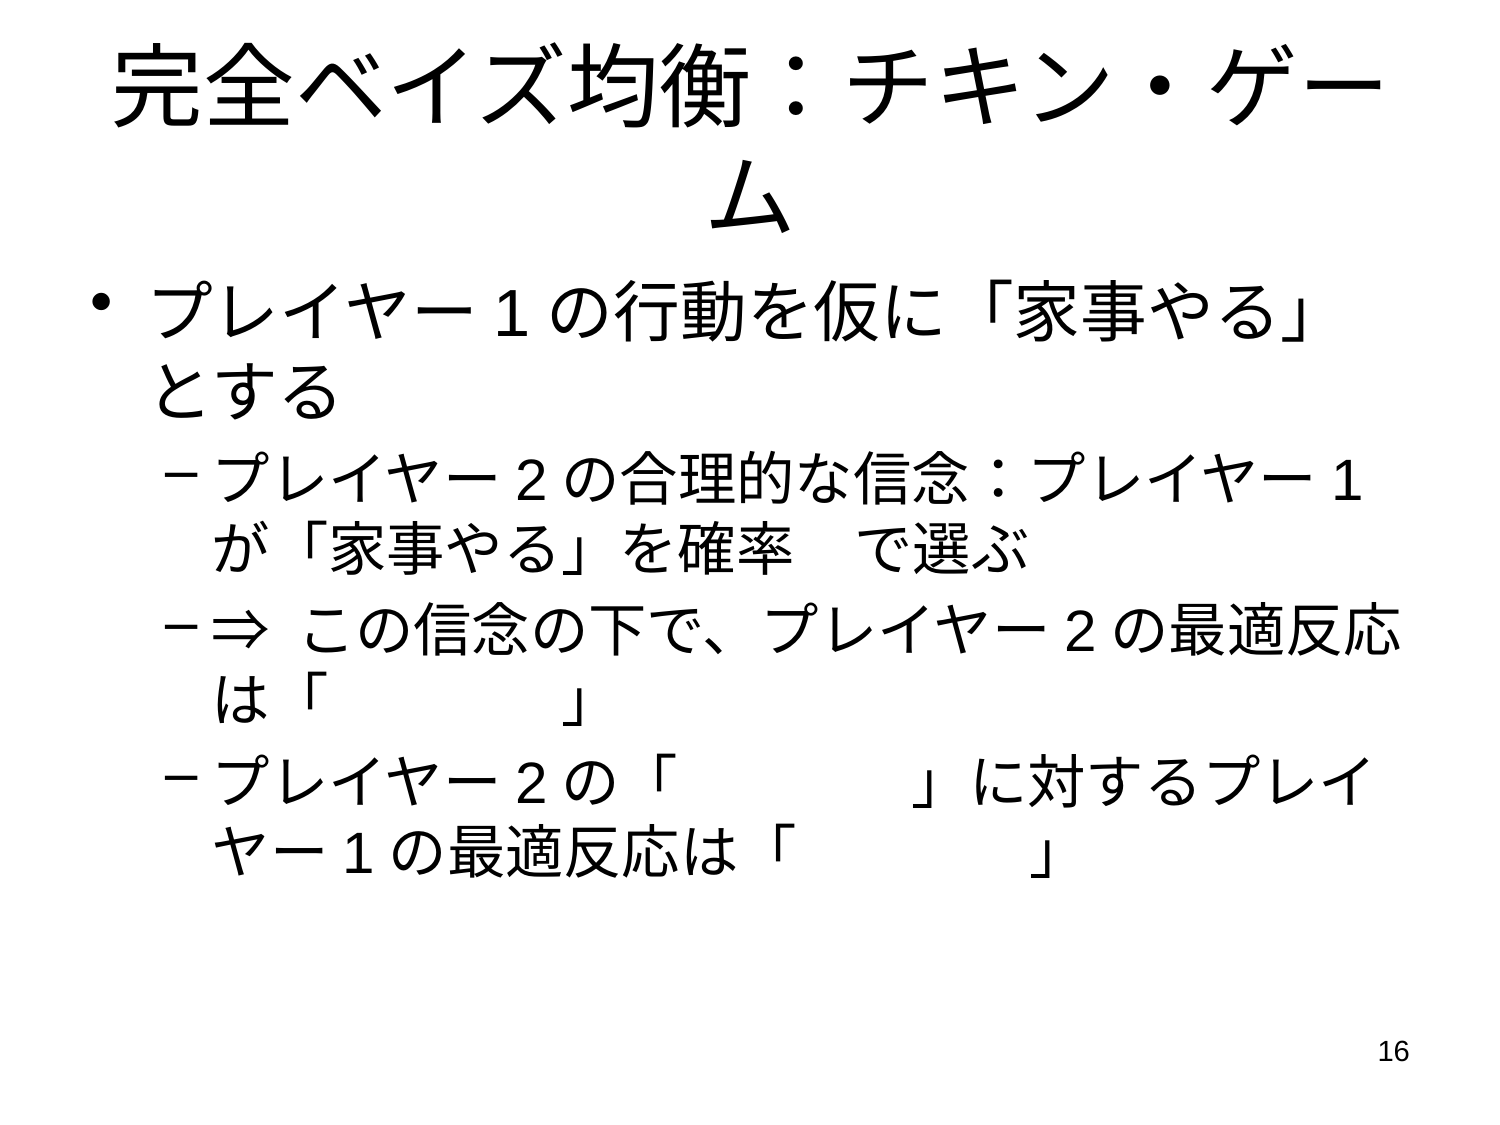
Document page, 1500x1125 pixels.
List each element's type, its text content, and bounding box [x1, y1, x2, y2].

title 完全ベイズ均衡：チキン・ゲーム [75, 45, 1425, 233]
slide_number 16 [1074, 1024, 1426, 1103]
list プレイヤー1の行動を仮に「家事やる」とする プレイヤー2の合理的な信念：プレイヤー1が「家事やる」を確率1で選ぶ ⇒ この信念の下で、プレイヤー2の最適反応は「やらない」 プレイヤー2の「やらない」に対するプレイヤー1の最適反応は「家事やる」 [75, 262, 1425, 1005]
